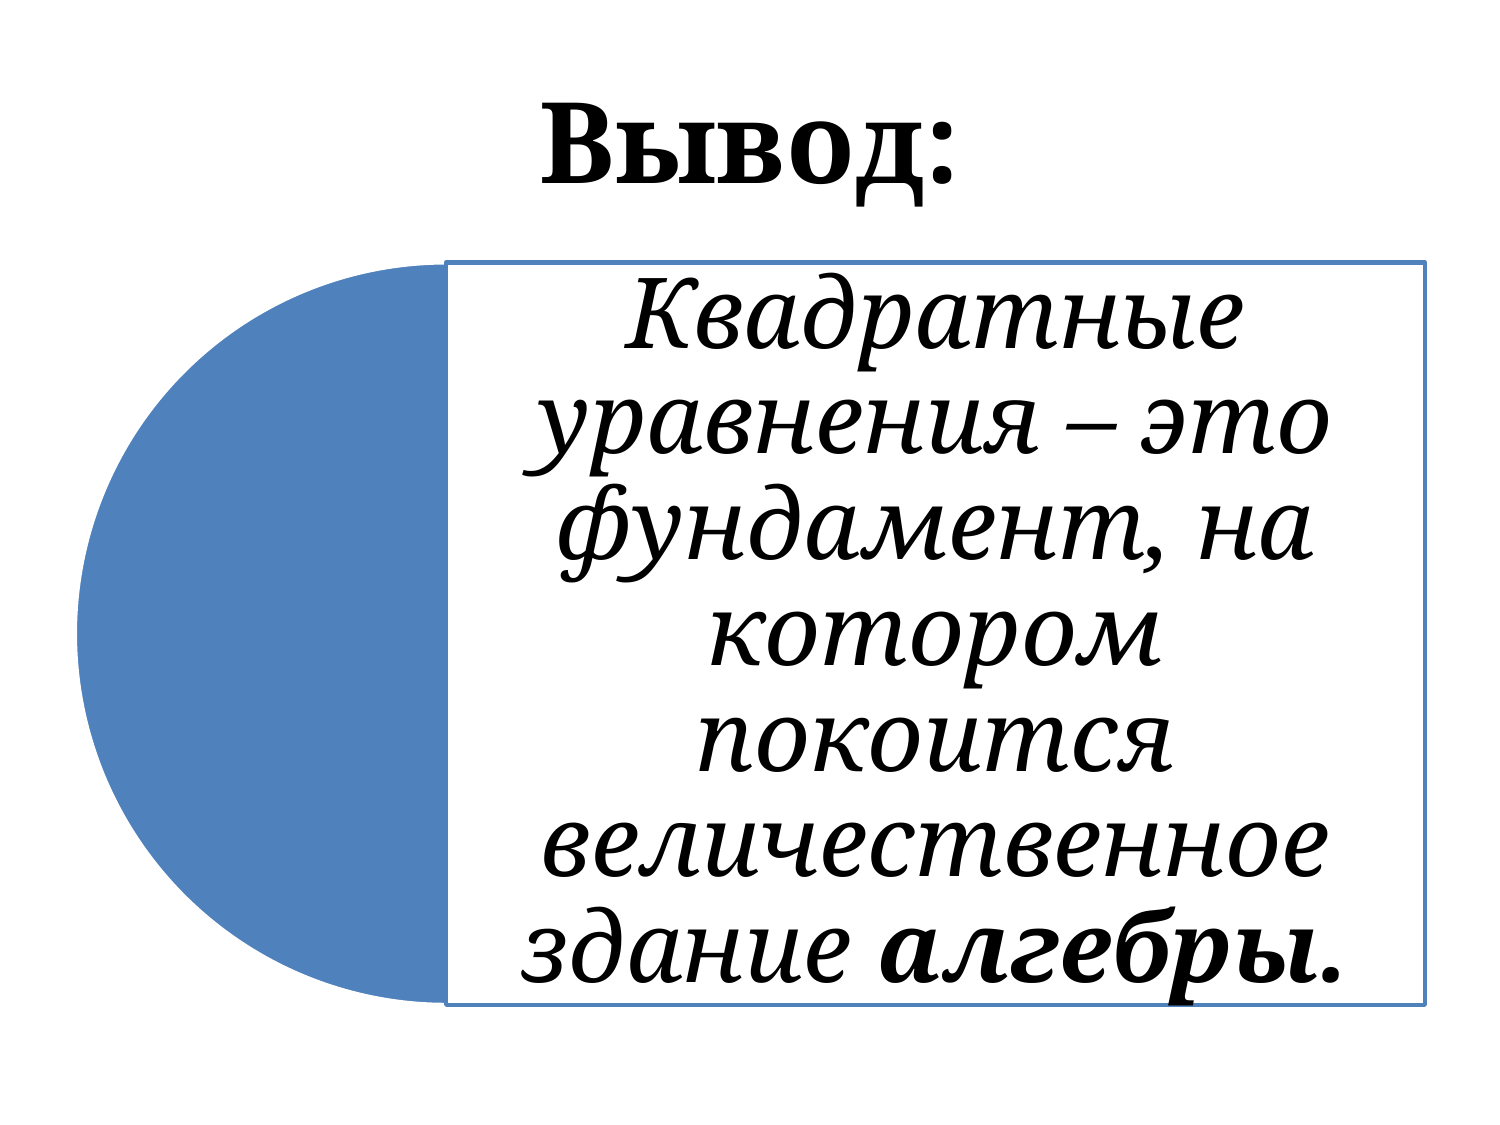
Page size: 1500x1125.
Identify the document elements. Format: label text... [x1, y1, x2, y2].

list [74, 262, 1426, 1006]
title Вывод: [75, 45, 1425, 233]
